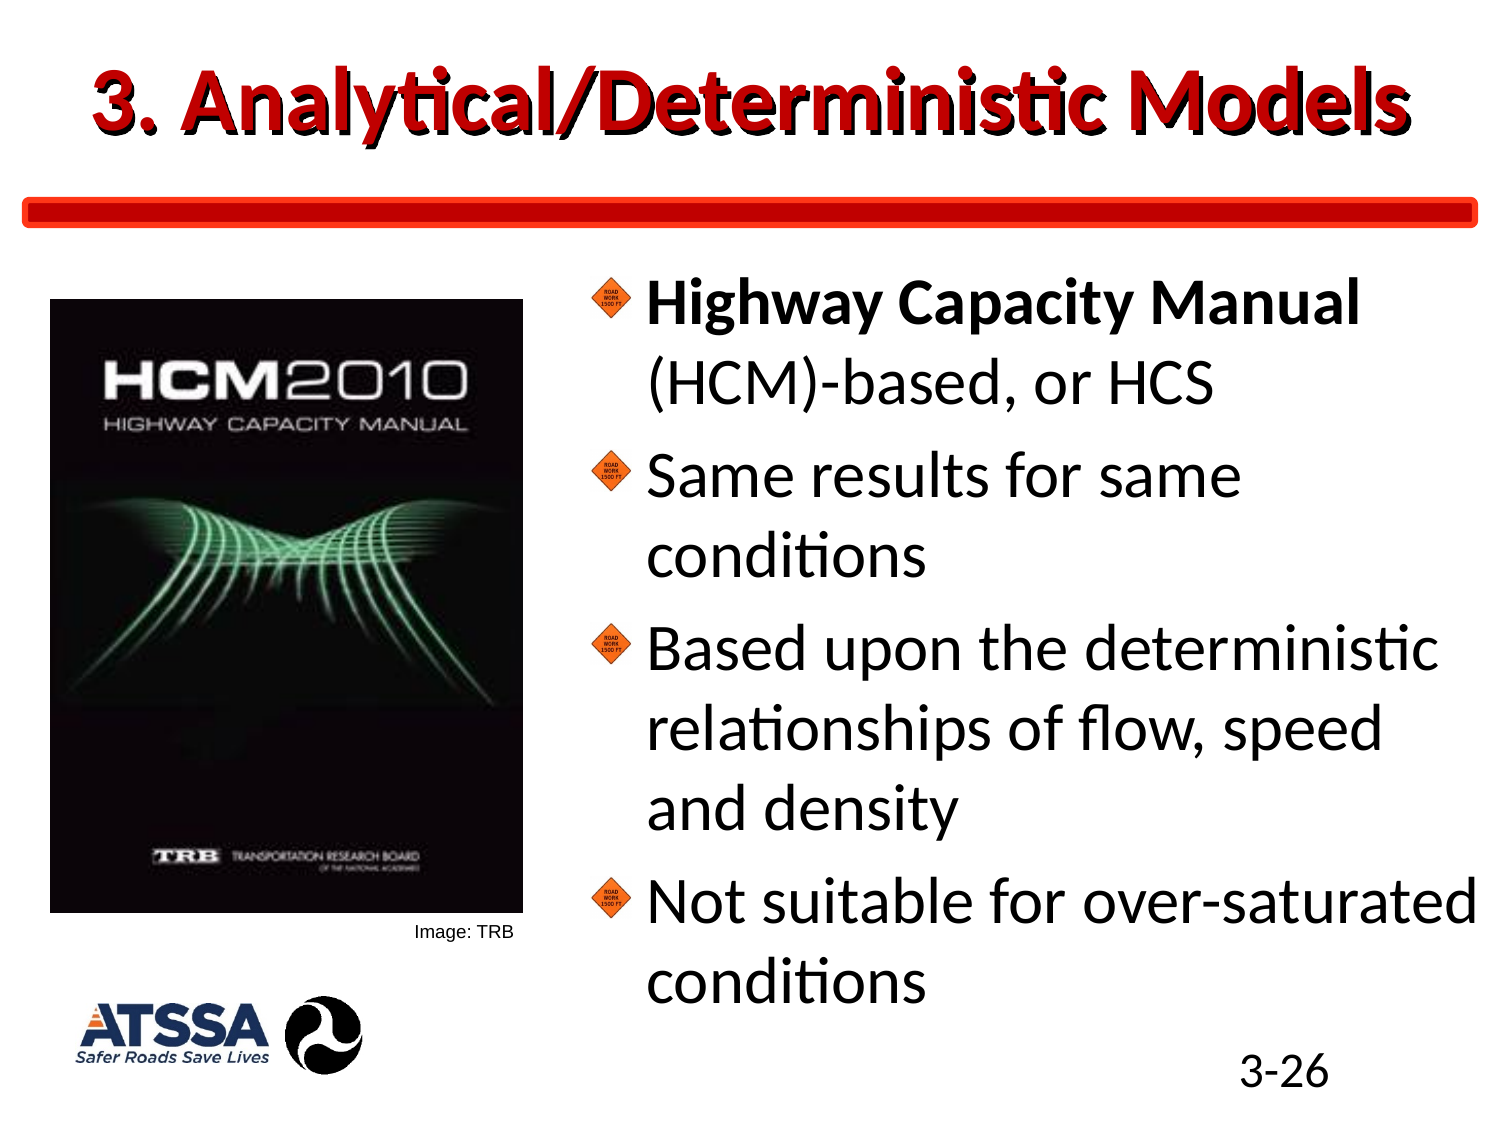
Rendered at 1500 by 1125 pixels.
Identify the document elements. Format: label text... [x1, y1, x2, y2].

list Highway Capacity Manual (HCM)-based, or HCS Same results for same conditions Based upon the deterministic relationships of flow, speed and density Not suitable for over-saturated conditions [574, 249, 1500, 1063]
title 3. Analytical/Deterministic Models [0, 0, 1500, 188]
picture [590, 622, 632, 665]
picture [590, 876, 632, 919]
picture [276, 989, 370, 1077]
picture [590, 276, 632, 319]
text_box Image: TRB [399, 912, 549, 950]
picture [590, 449, 632, 492]
picture [49, 299, 523, 913]
picture [75, 1003, 269, 1063]
